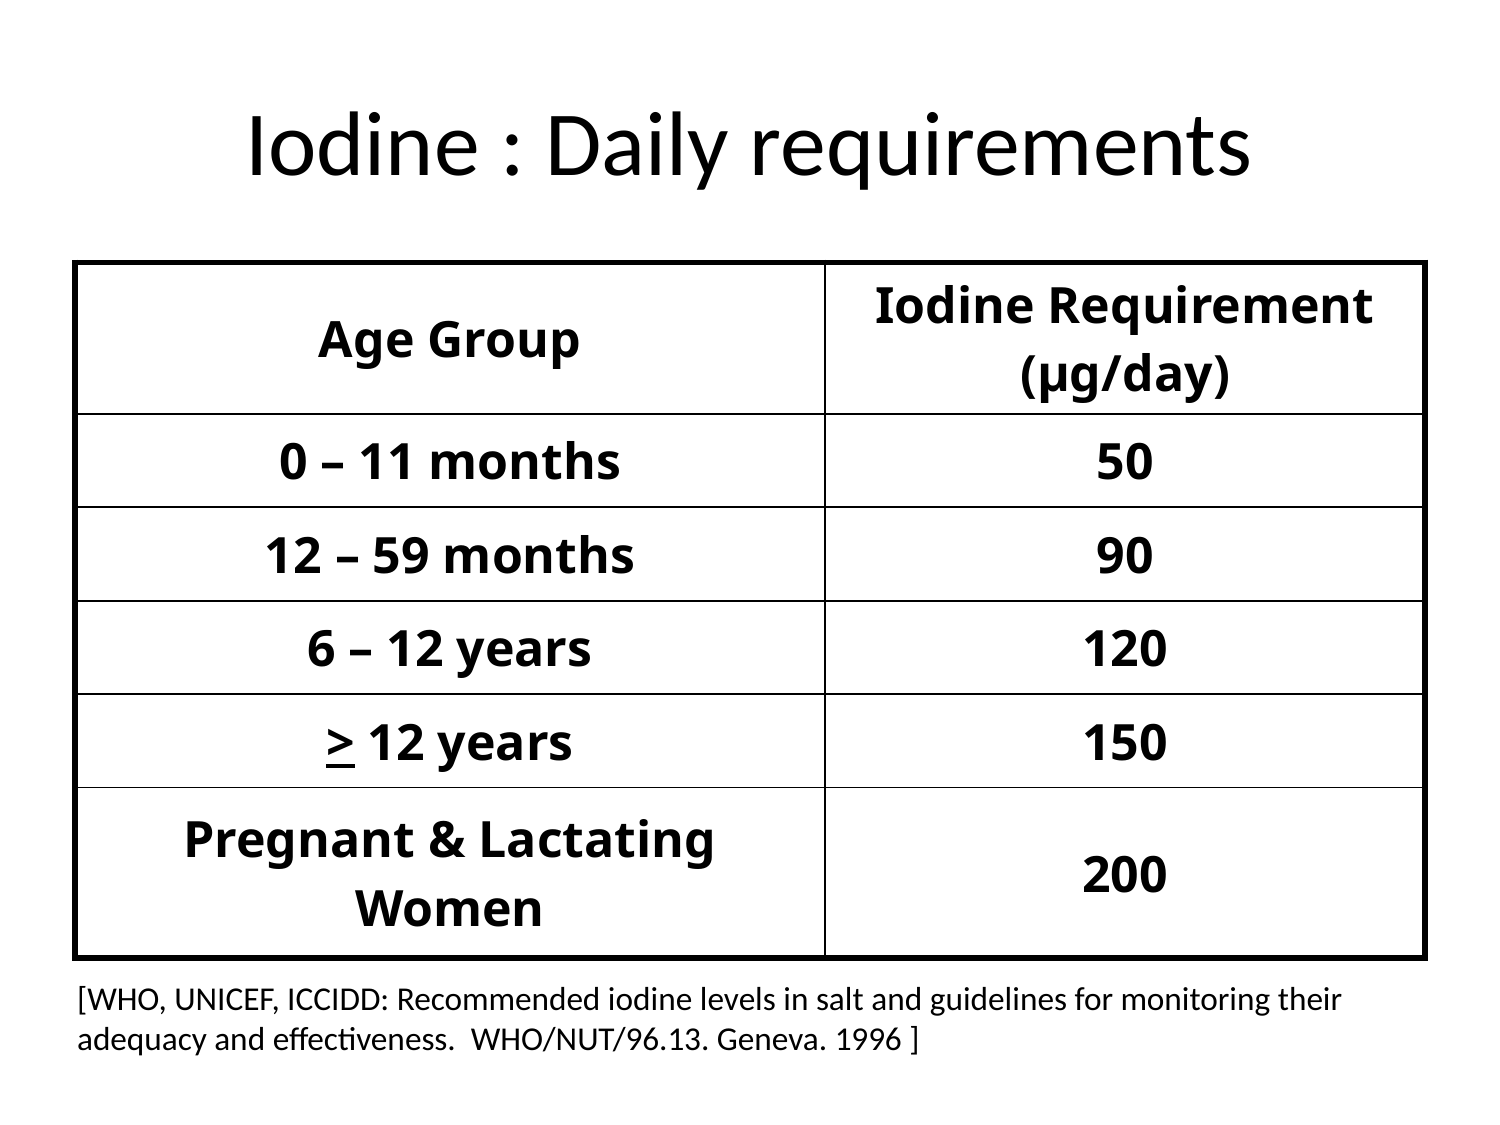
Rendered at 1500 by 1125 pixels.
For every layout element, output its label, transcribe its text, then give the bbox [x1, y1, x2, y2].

table_cell 150 [826, 695, 1422, 787]
table_cell > 12 years [78, 695, 824, 787]
table_header Iodine Requirement (µg/day) [826, 265, 1422, 413]
table_cell 50 [826, 415, 1422, 506]
table_cell 120 [826, 602, 1422, 693]
table_cell 200 [826, 788, 1422, 955]
table_cell Pregnant & Lactating Women [78, 788, 824, 955]
text_box [WHO, UNICEF, ICCIDD: Recommended iodine levels in salt and guidelines for monitoring their adequacy and effectiveness. WHO/NUT/96.13. Geneva. 1996 ] [62, 969, 1488, 1104]
title Iodine : Daily requirements [75, 45, 1425, 233]
table_cell 6 – 12 years [78, 602, 824, 693]
table_cell 12 – 59 months [78, 508, 824, 600]
table_cell 90 [826, 508, 1422, 600]
table_cell 0 – 11 months [78, 415, 824, 506]
table_header Age Group [78, 265, 824, 413]
